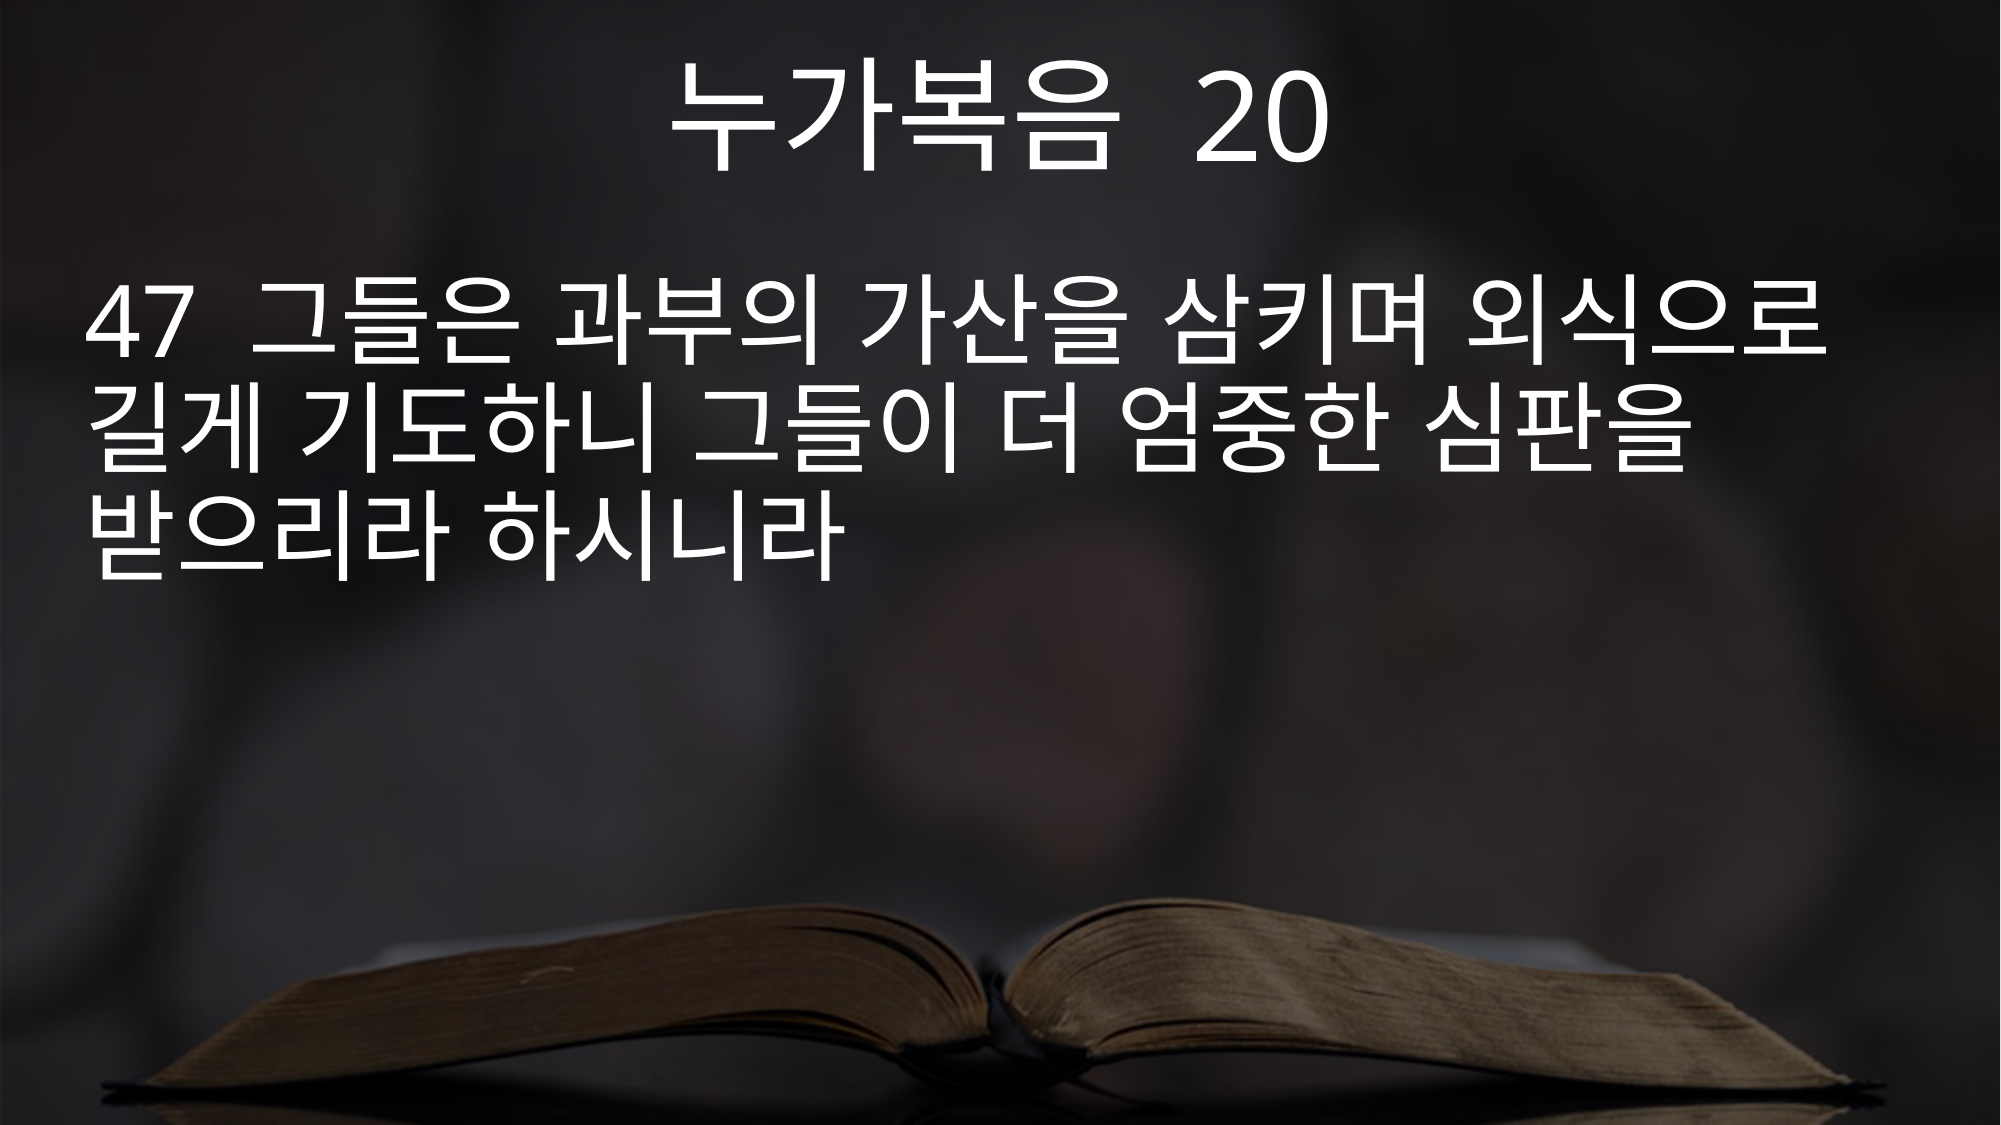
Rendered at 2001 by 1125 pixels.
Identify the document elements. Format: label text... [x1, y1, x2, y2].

list 47 그들은 과부의 가산을 삼키며 외식으로 길게 기도하니 그들이 더 엄중한 심판을 받으리라 하시니라 [69, 263, 1953, 423]
picture [0, 0, 2001, 1125]
footer 누가복음 20 [0, 32, 2000, 192]
